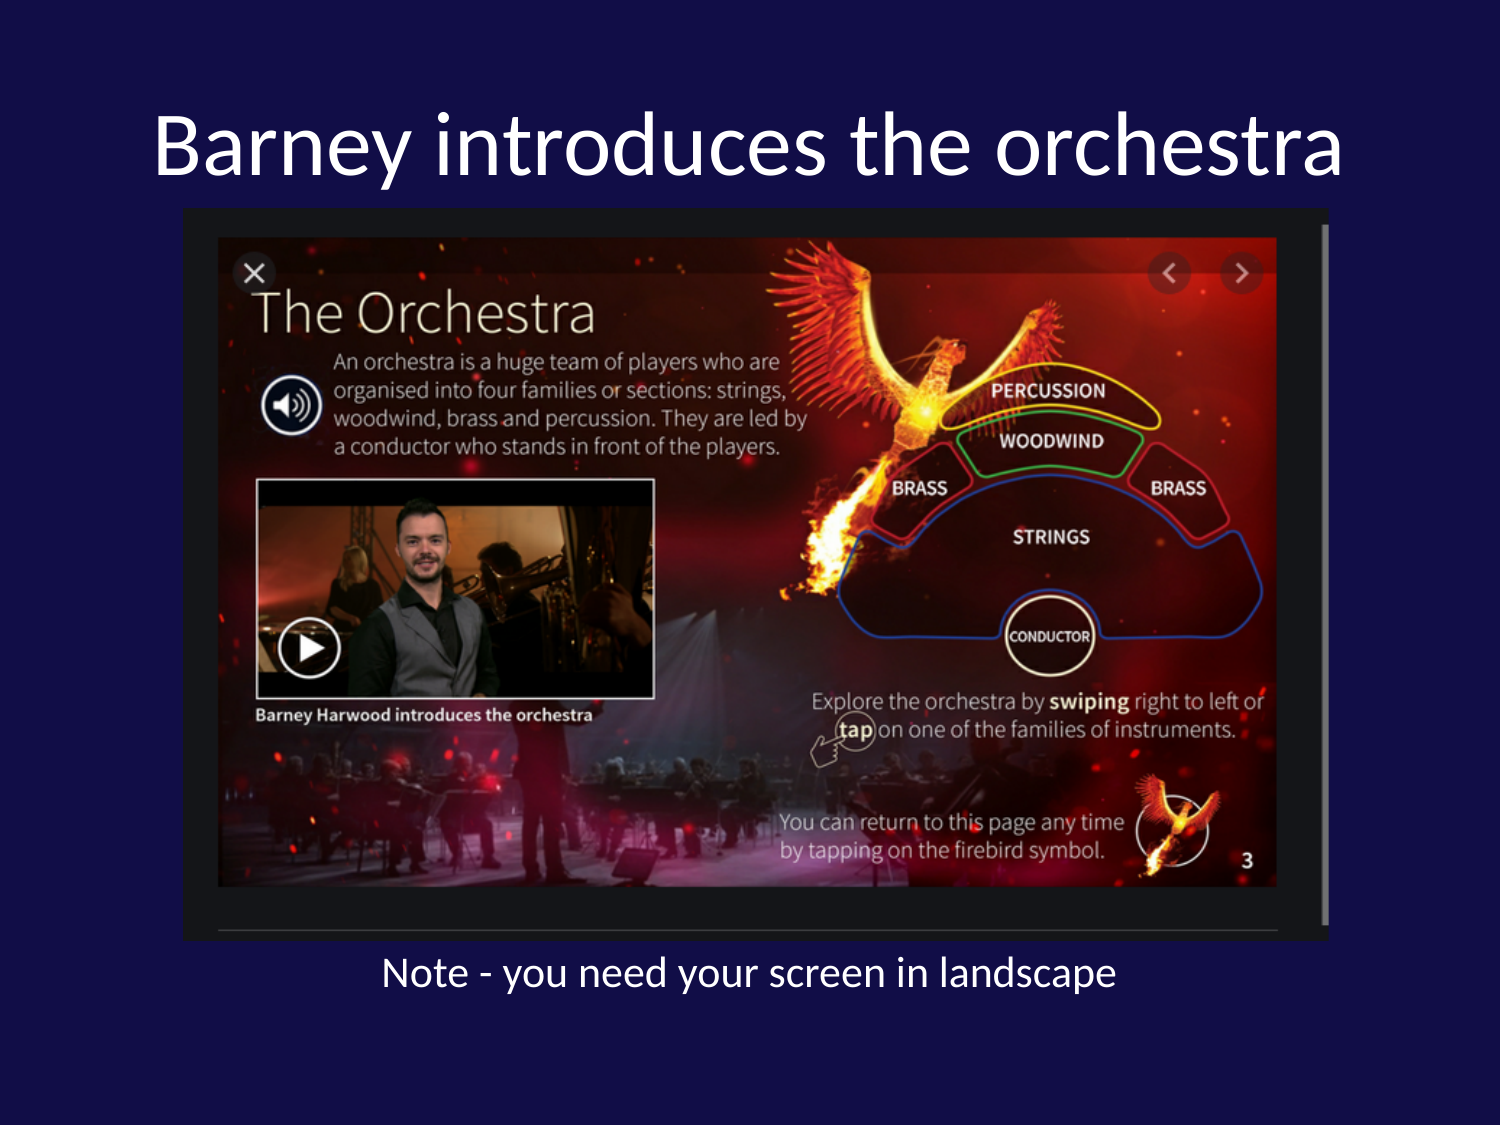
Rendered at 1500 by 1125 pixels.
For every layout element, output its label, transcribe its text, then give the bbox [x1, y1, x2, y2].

list Note - you need your screen in landscape [75, 262, 1425, 1005]
title Barney introduces the orchestra [75, 45, 1425, 233]
picture [182, 207, 1329, 941]
